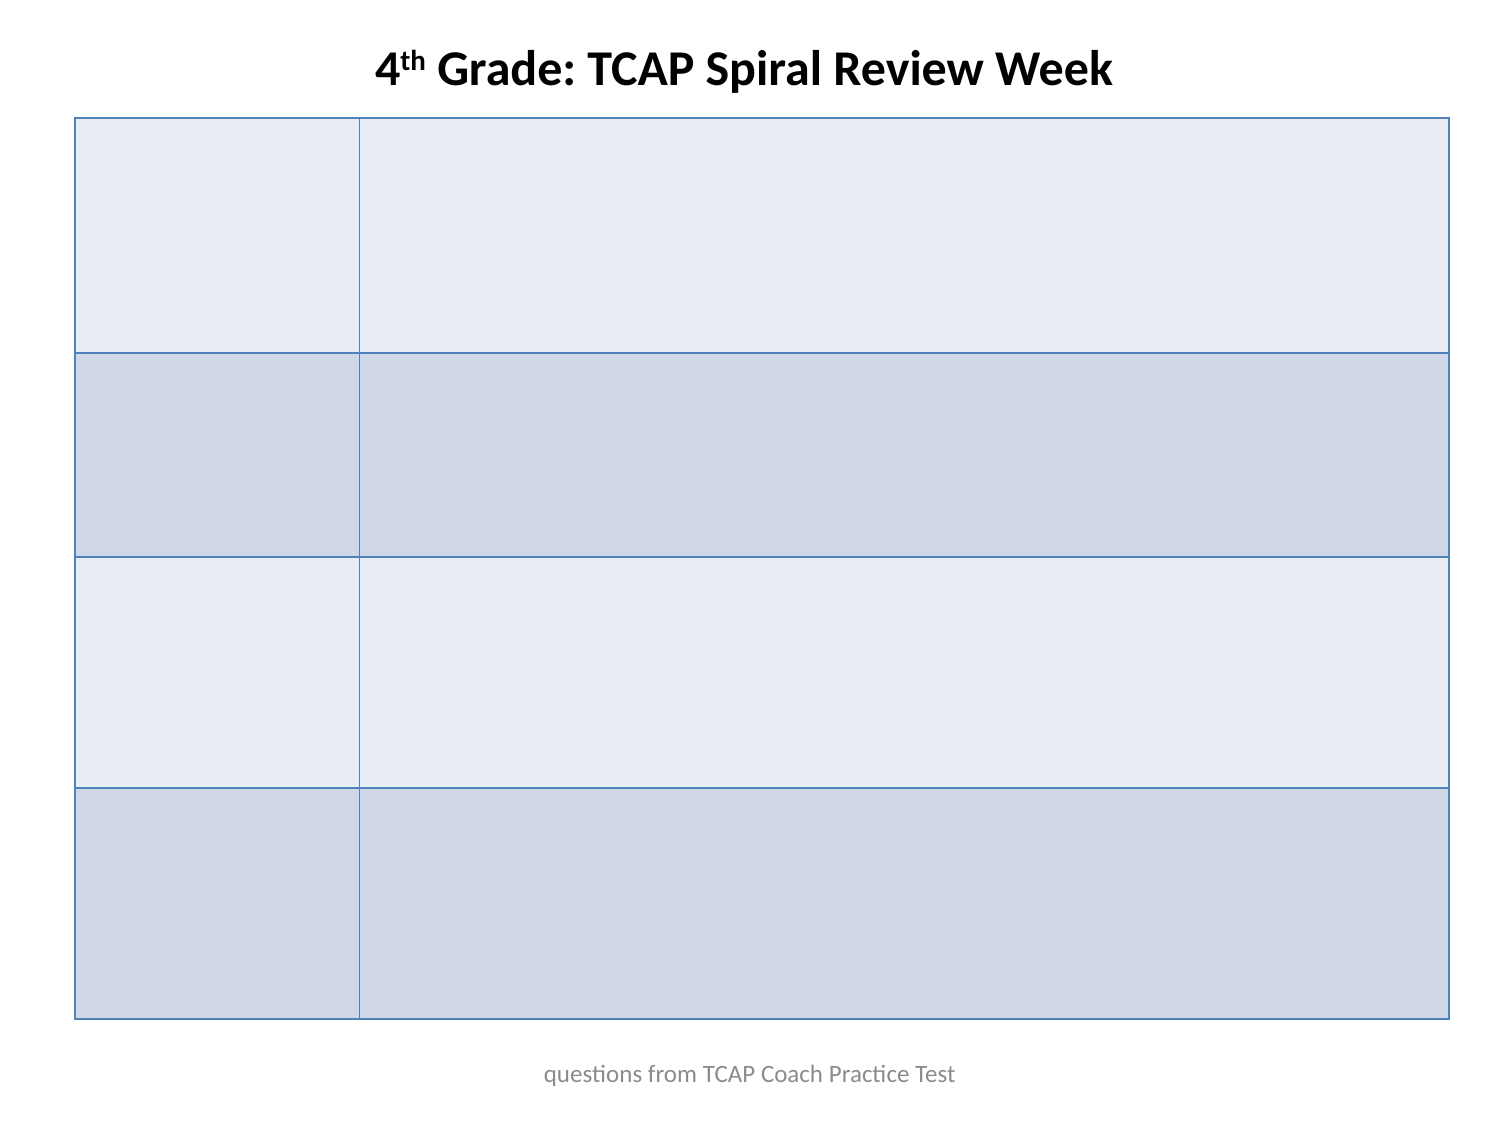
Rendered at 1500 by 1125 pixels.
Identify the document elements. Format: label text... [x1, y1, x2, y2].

table_cell [360, 558, 1448, 787]
table_cell [76, 558, 359, 787]
table_header [360, 119, 1448, 352]
table_header [76, 119, 359, 352]
footer questions from TCAP Coach Practice Test [512, 1042, 988, 1103]
table_cell [360, 354, 1448, 556]
table_cell [360, 789, 1448, 1018]
table_cell [76, 789, 359, 1018]
table_cell [76, 354, 359, 556]
title 4th Grade: TCAP Spiral Review Week [74, 44, 1426, 86]
